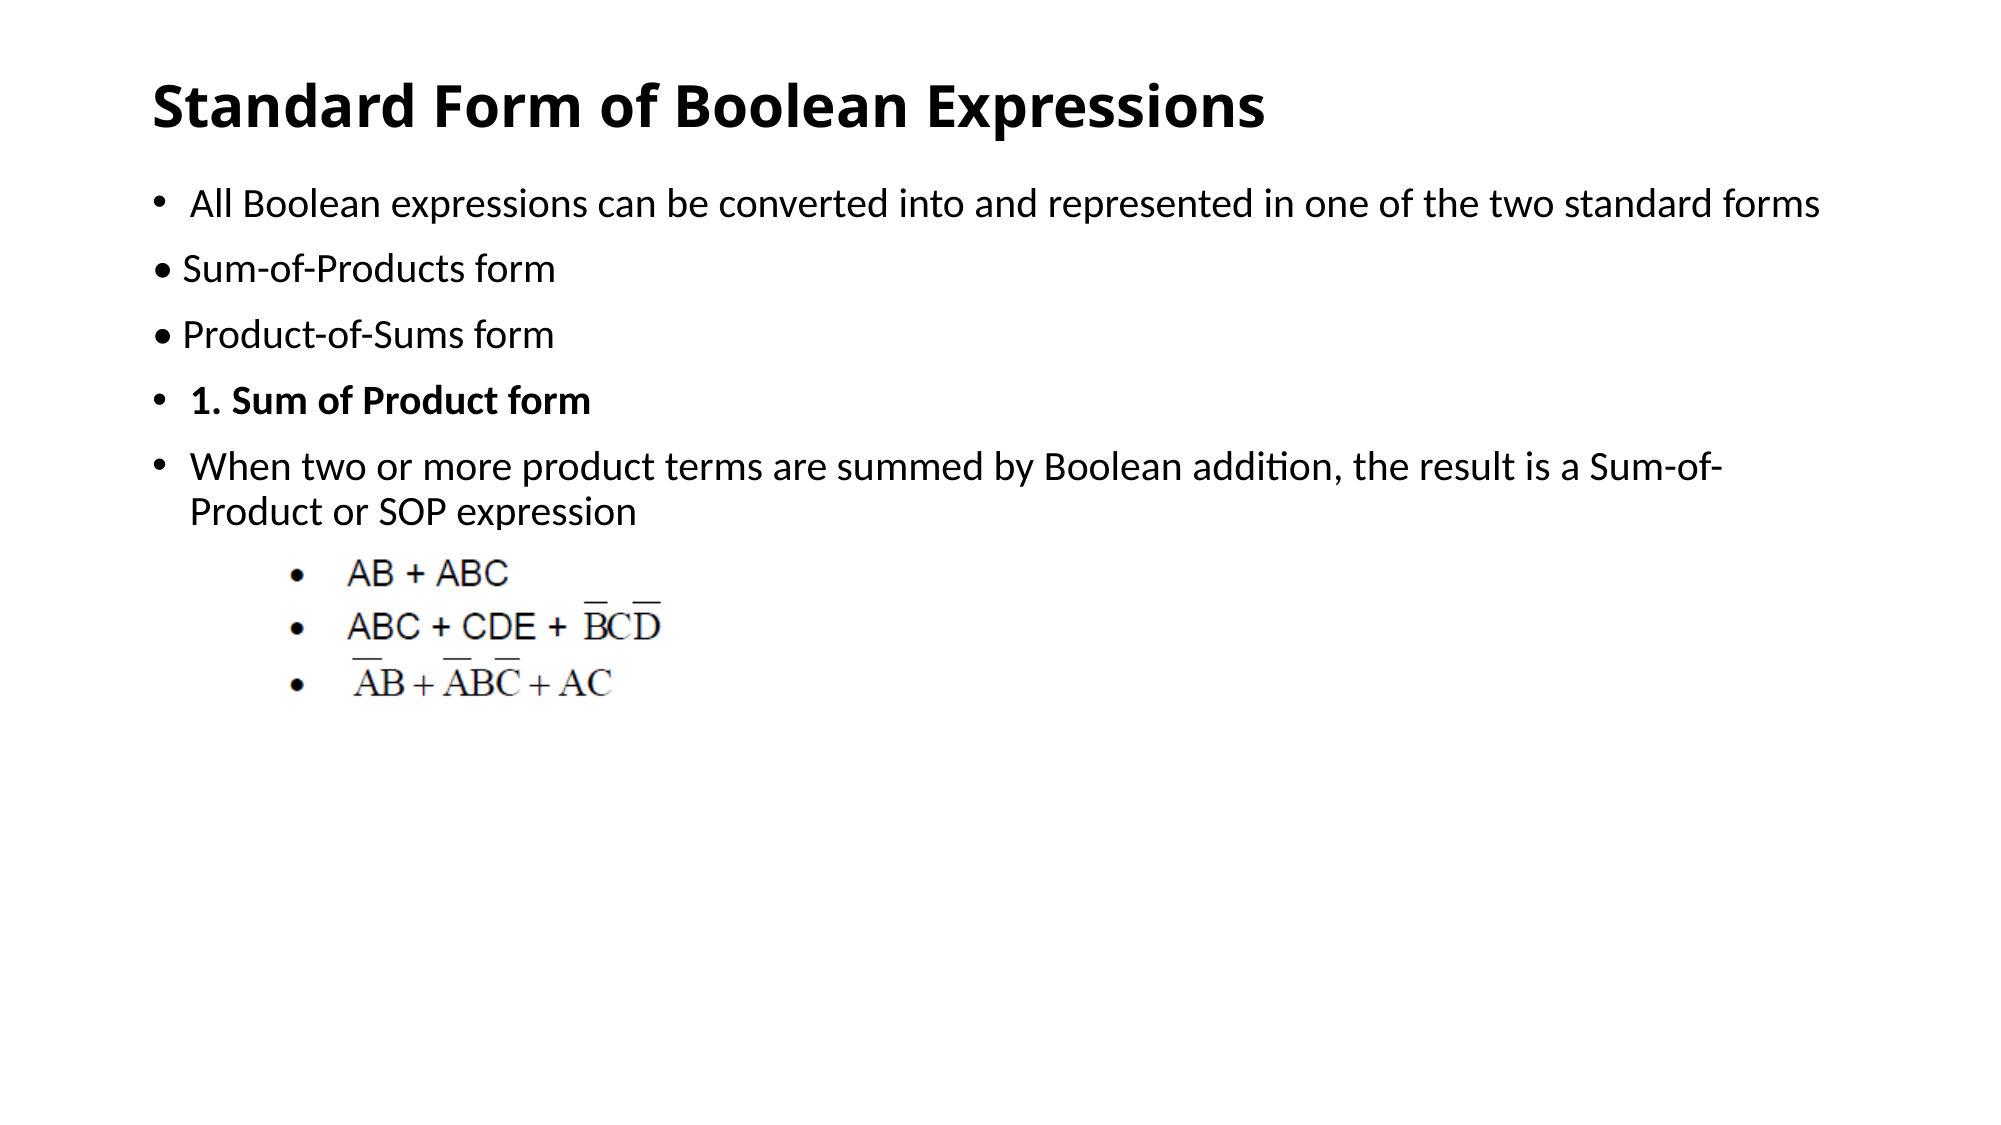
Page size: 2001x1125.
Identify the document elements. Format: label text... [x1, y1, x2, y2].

title Standard Form of Boolean Expressions [137, 59, 1863, 158]
list All Boolean expressions can be converted into and represented in one of the two standard forms • Sum-of-Products form • Product-of-Sums form 1. Sum of Product form When two or more product terms are summed by Boolean addition, the result is a Sum-of-Product or SOP expression [137, 173, 1863, 1014]
picture [279, 530, 672, 718]
